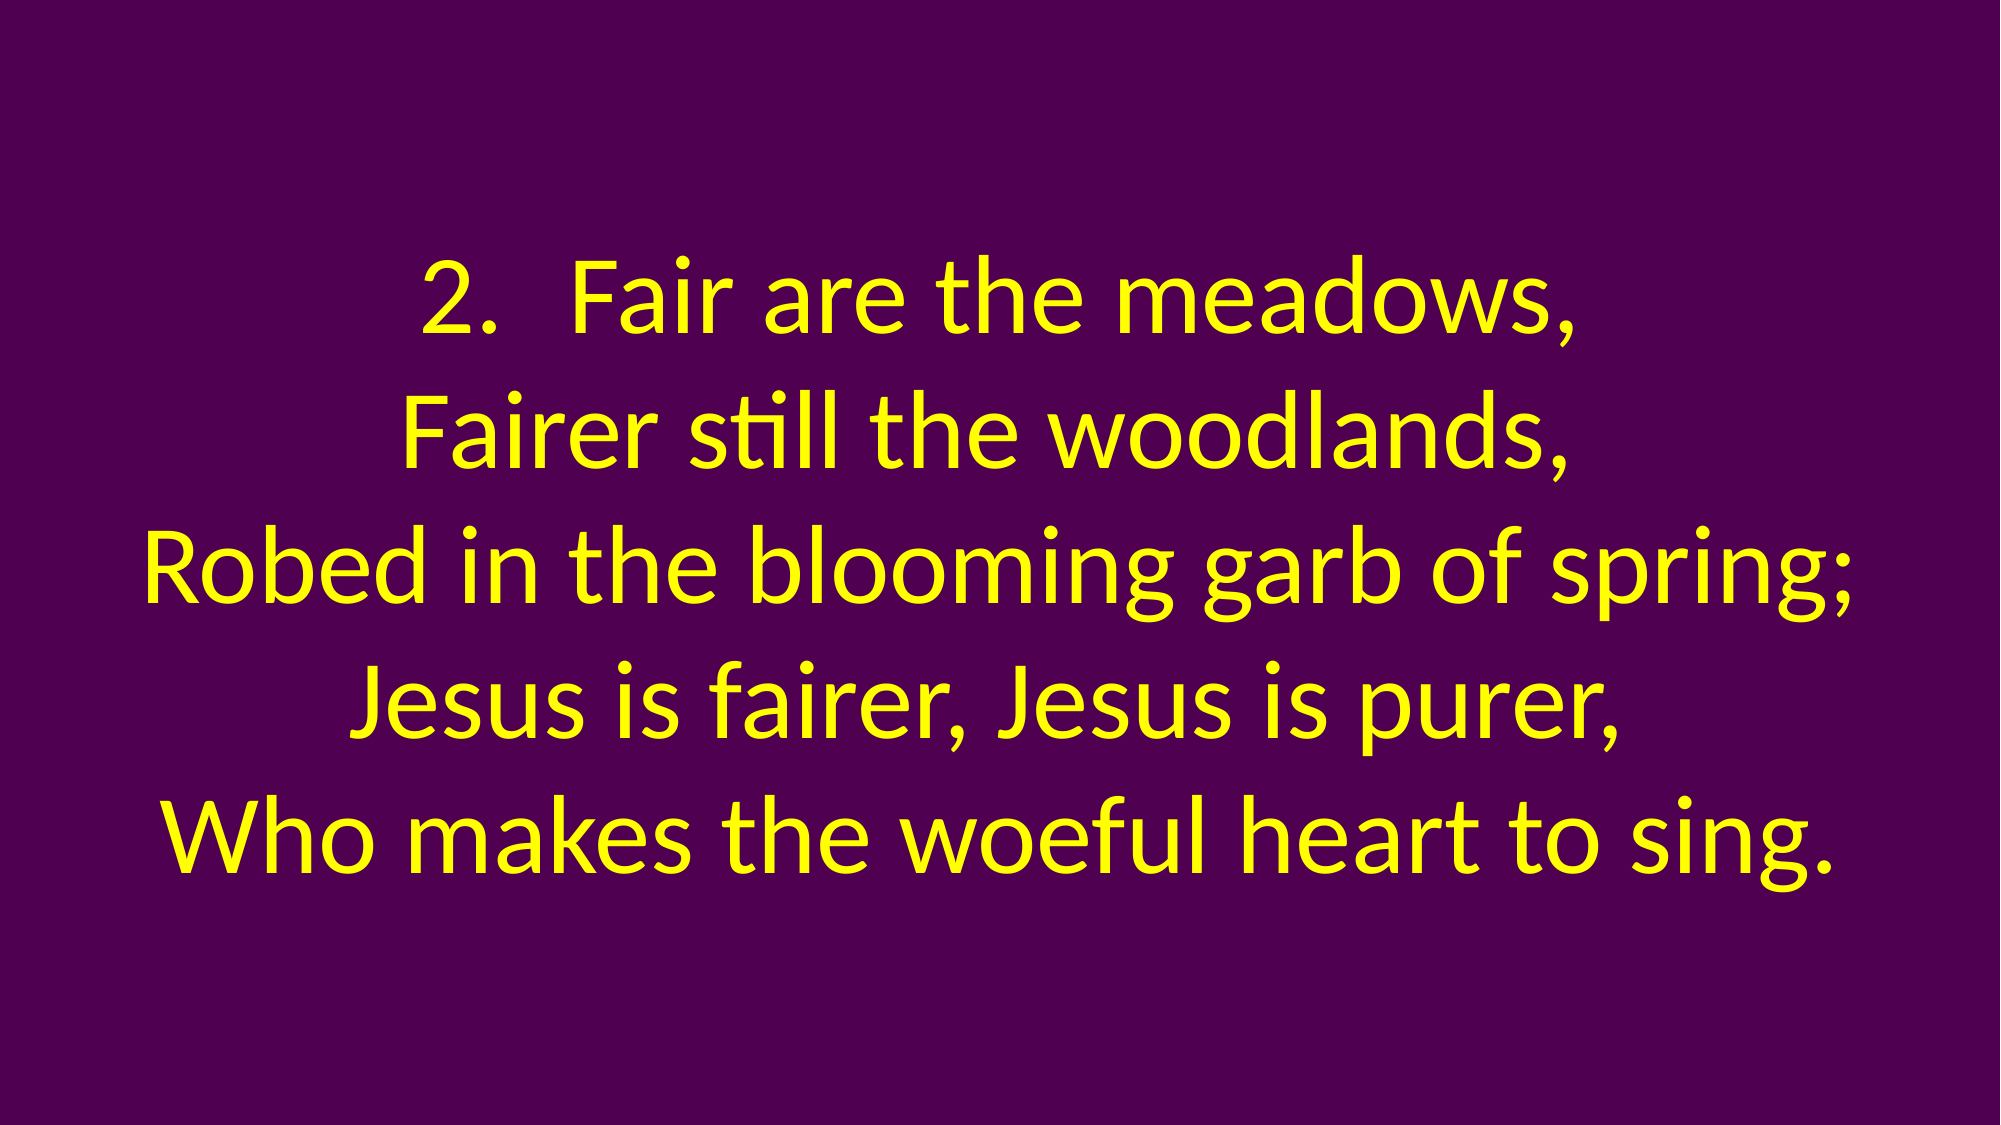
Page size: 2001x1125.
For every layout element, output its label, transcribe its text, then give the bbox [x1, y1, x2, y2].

text_box 2. Fair are the meadows, Fairer still the woodlands, Robed in the blooming garb of spring; Jesus is fairer, Jesus is purer, Who makes the woeful heart to sing. [0, 214, 2000, 904]
